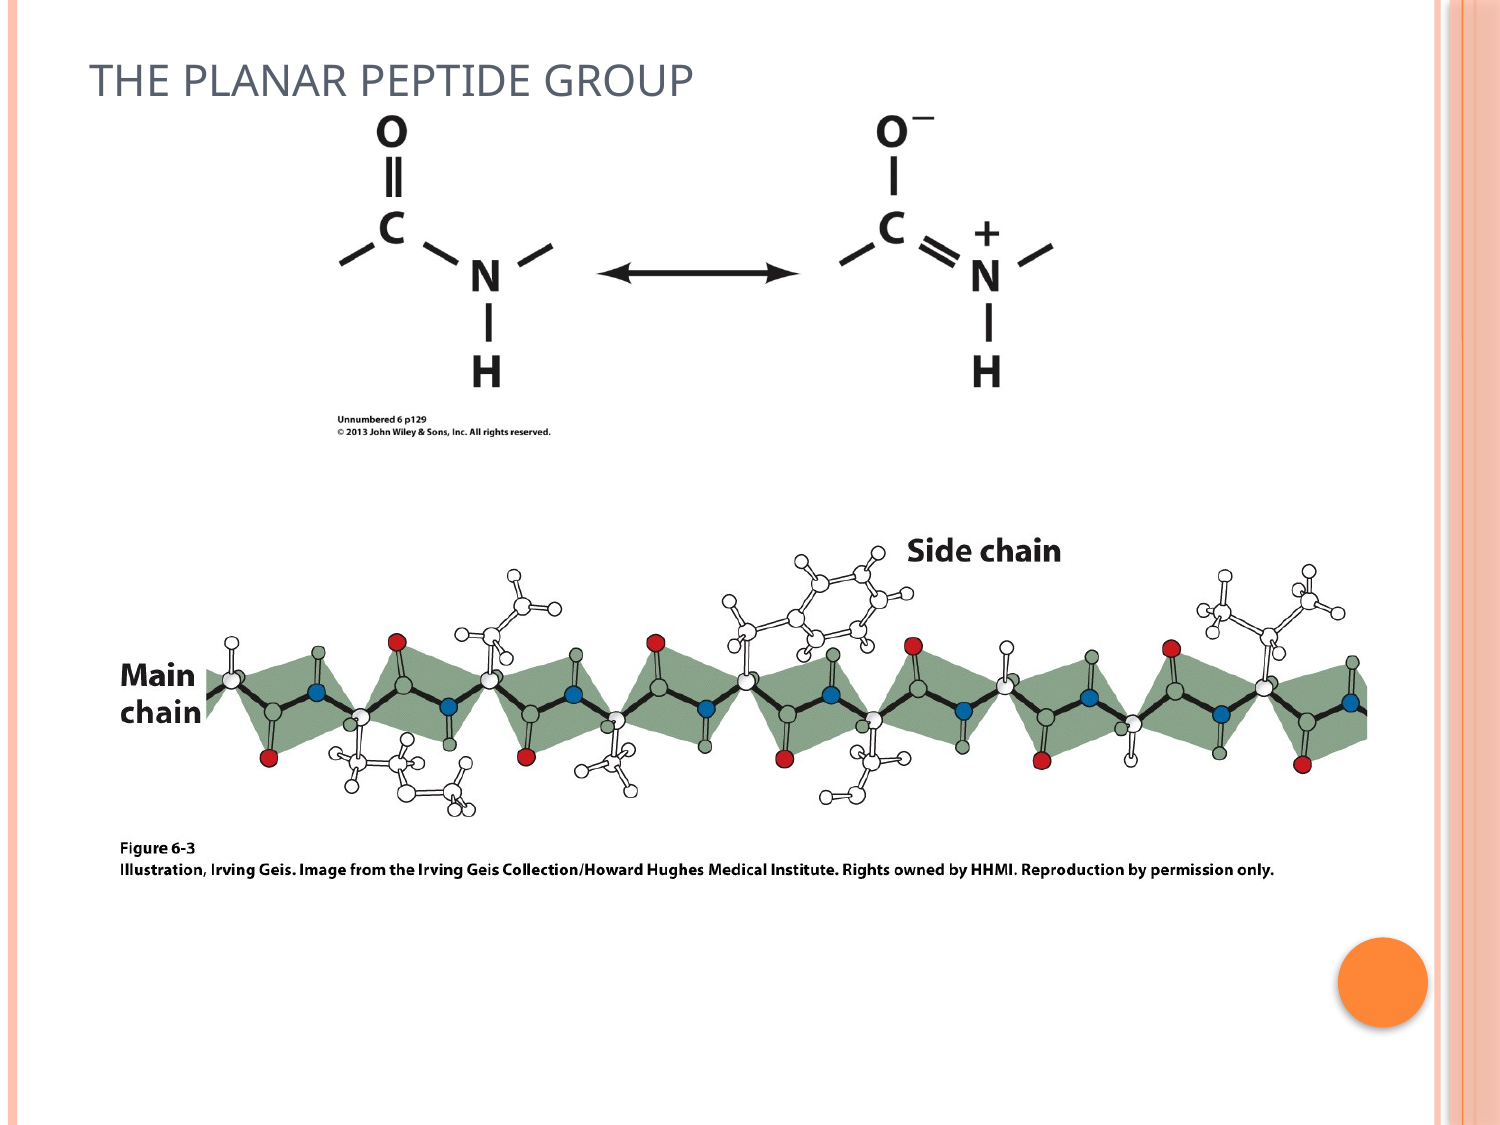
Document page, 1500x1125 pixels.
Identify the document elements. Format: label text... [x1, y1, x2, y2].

picture [111, 524, 1376, 883]
picture [332, 106, 1061, 440]
title The Planar Peptide Group [75, 45, 1300, 113]
